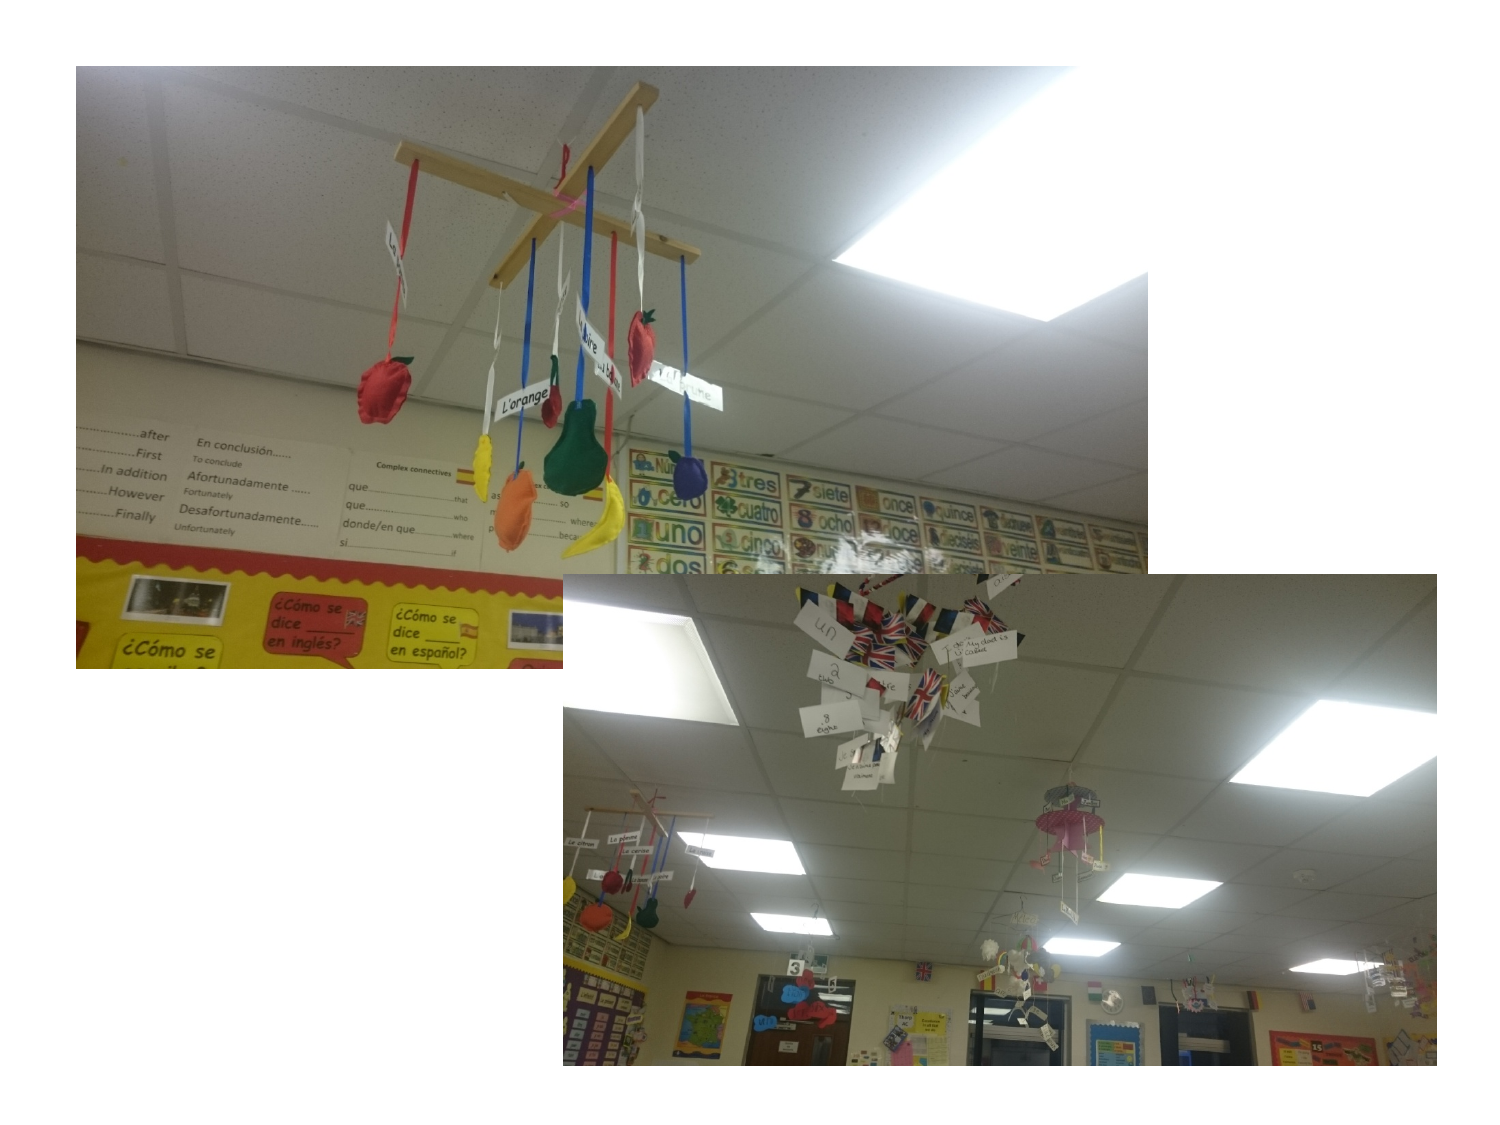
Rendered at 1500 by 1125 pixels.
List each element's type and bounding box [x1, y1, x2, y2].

list [563, 574, 1437, 1066]
list [76, 66, 1148, 670]
